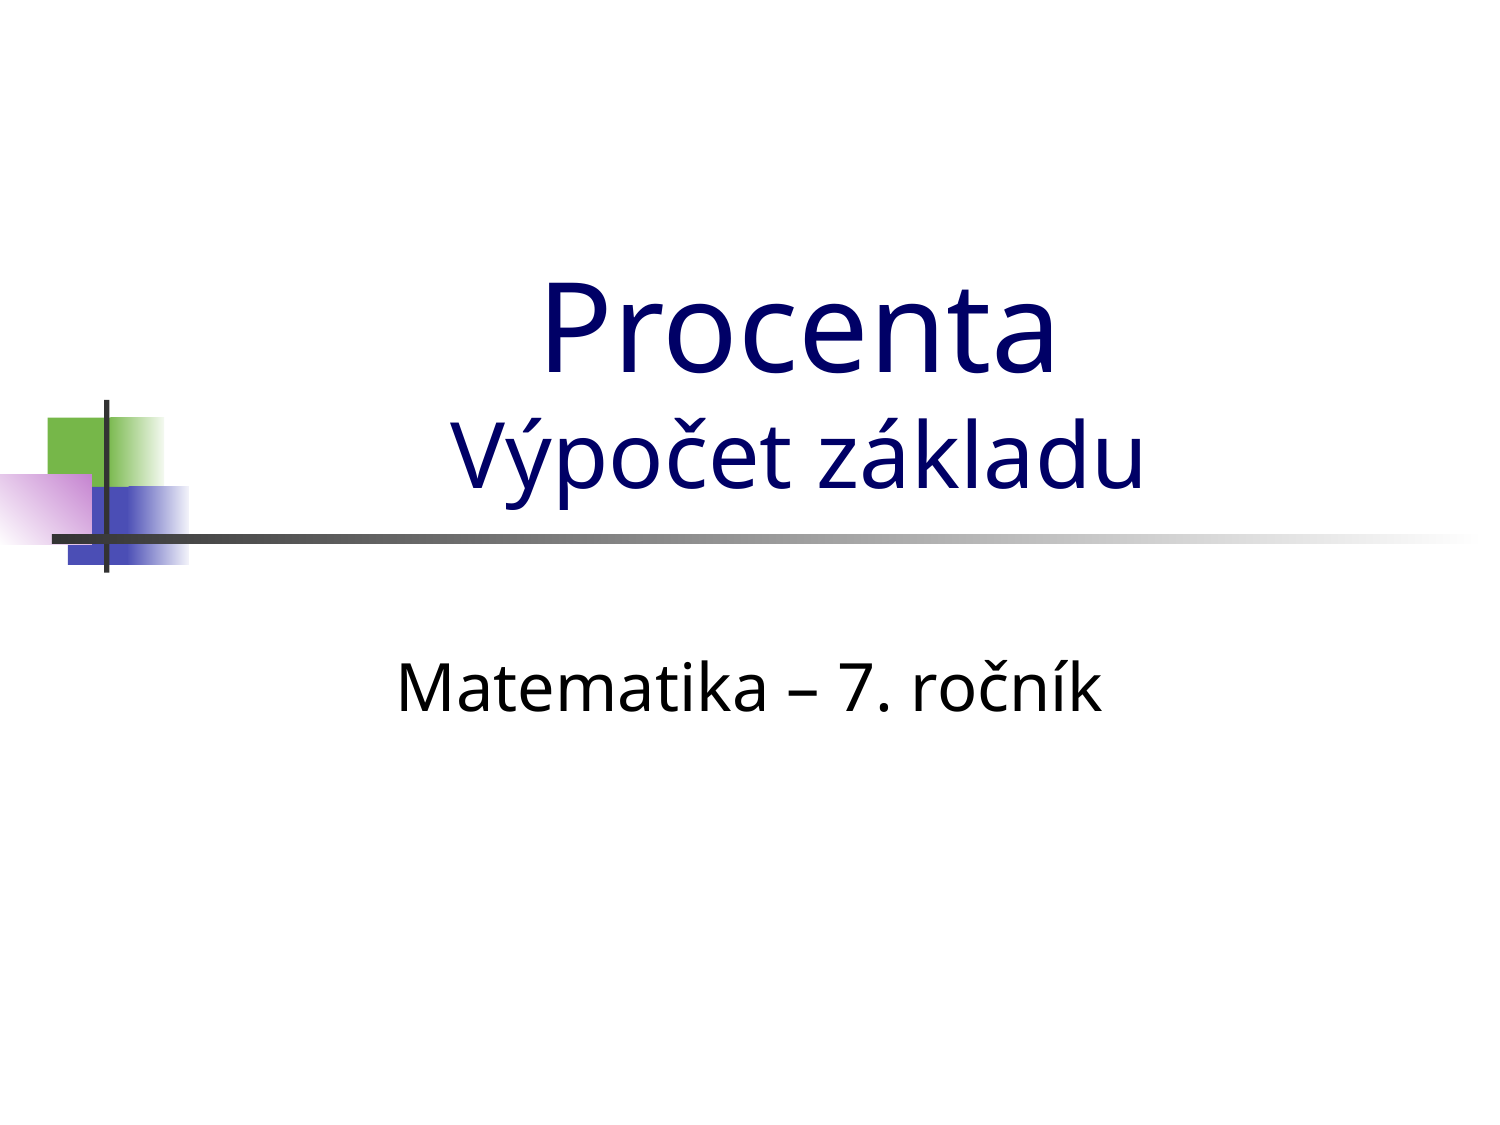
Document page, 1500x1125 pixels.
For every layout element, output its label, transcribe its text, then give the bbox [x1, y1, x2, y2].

title Procenta Výpočet základu [162, 274, 1438, 516]
subtitle Matematika – 7. ročník [224, 637, 1276, 926]
